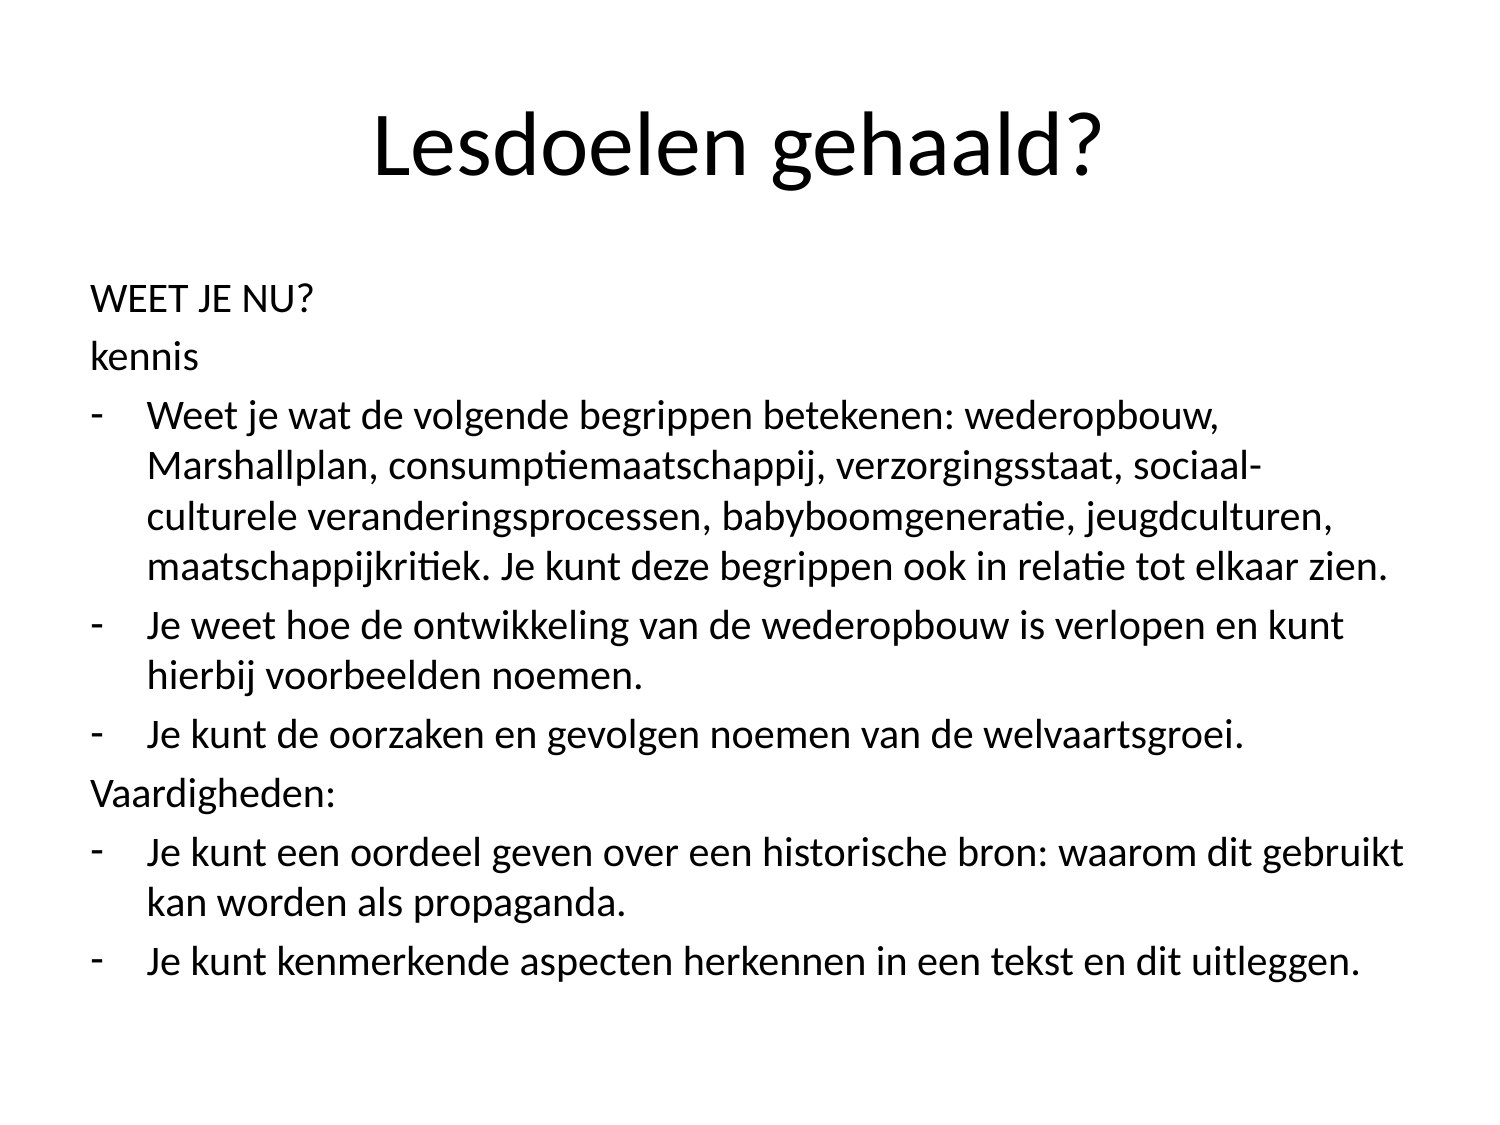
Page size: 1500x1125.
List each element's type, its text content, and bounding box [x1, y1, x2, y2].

list WEET JE NU? kennis Weet je wat de volgende begrippen betekenen: wederopbouw, Marshallplan, consumptiemaatschappij, verzorgingsstaat, sociaal-culturele veranderingsprocessen, babyboomgeneratie, jeugdculturen, maatschappijkritiek. Je kunt deze begrippen ook in relatie tot elkaar zien. Je weet hoe de ontwikkeling van de wederopbouw is verlopen en kunt hierbij voorbeelden noemen. Je kunt de oorzaken en gevolgen noemen van de welvaartsgroei. Vaardigheden: Je kunt een oordeel geven over een historische bron: waarom dit gebruikt kan worden als propaganda. Je kunt kenmerkende aspecten herkennen in een tekst en dit uitleggen. [75, 262, 1425, 1005]
title Lesdoelen gehaald? [75, 45, 1425, 233]
